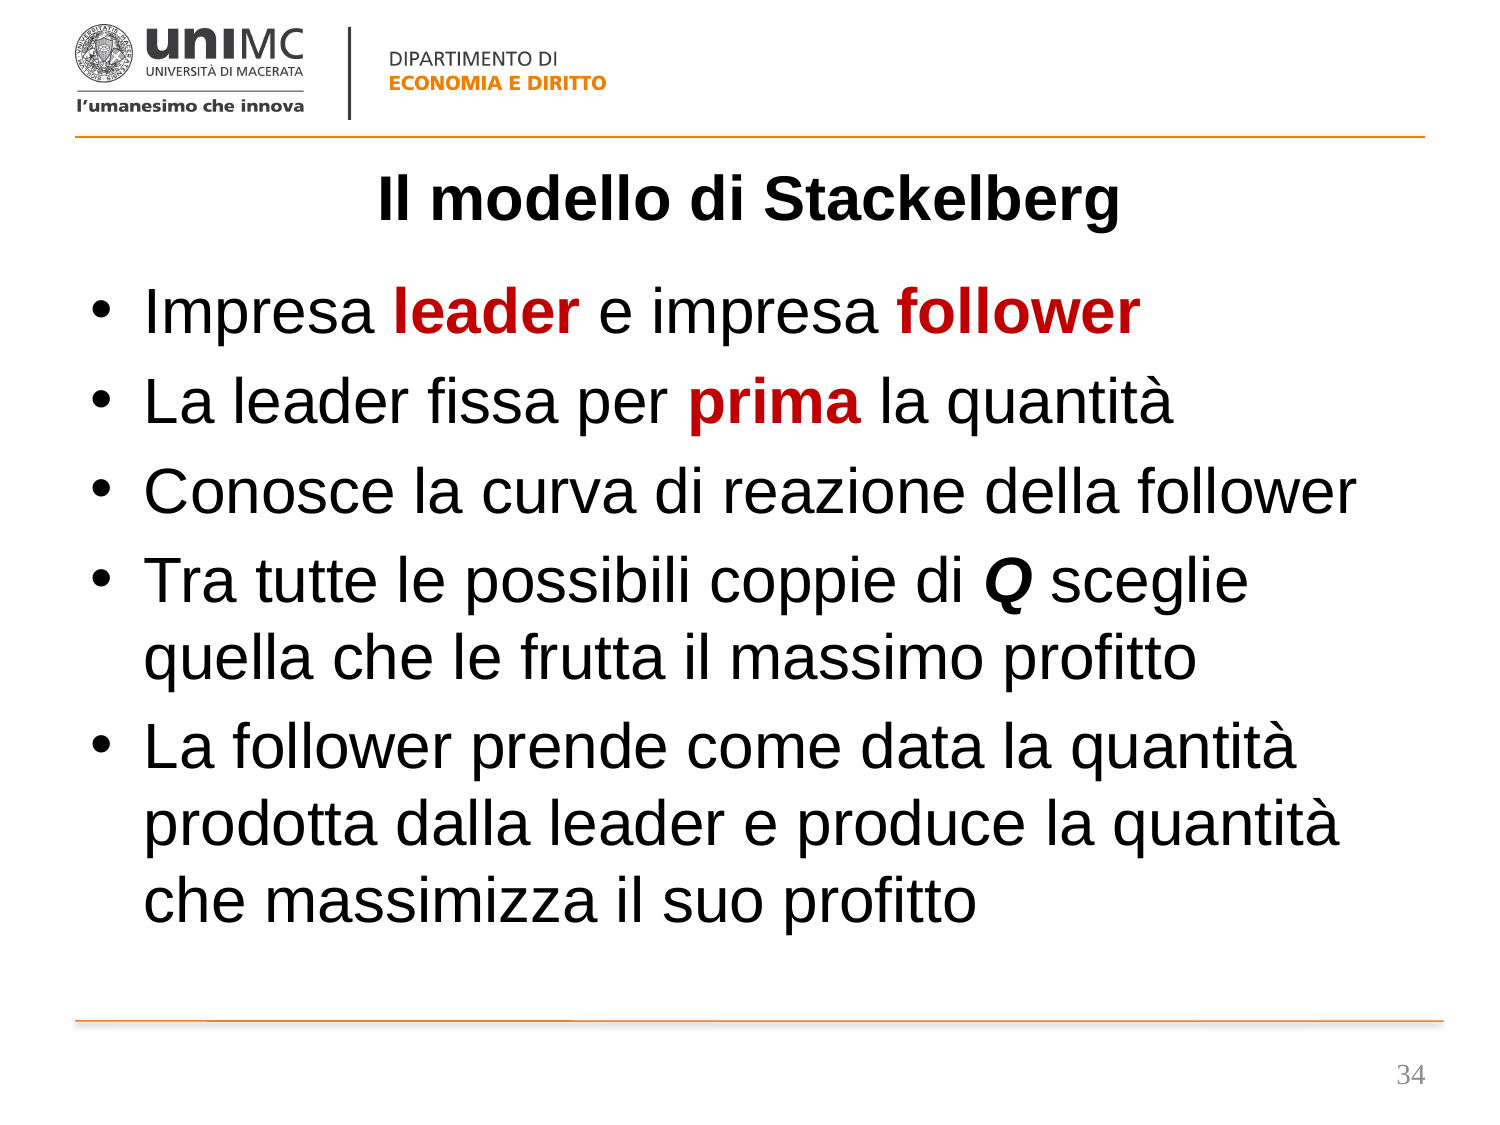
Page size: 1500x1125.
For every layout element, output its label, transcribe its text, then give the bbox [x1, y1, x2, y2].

picture [75, 24, 1425, 138]
list Impresa leader e impresa follower La leader fissa per prima la quantità Conosce la curva di reazione della follower Tra tutte le possibili coppie di Q sceglie quella che le frutta il massimo profitto La follower prende come data la quantità prodotta dalla leader e produce la quantità che massimizza il suo profitto [75, 262, 1425, 1005]
slide_number 34 [1091, 1042, 1442, 1103]
title Il modello di Stackelberg [75, 149, 1425, 241]
